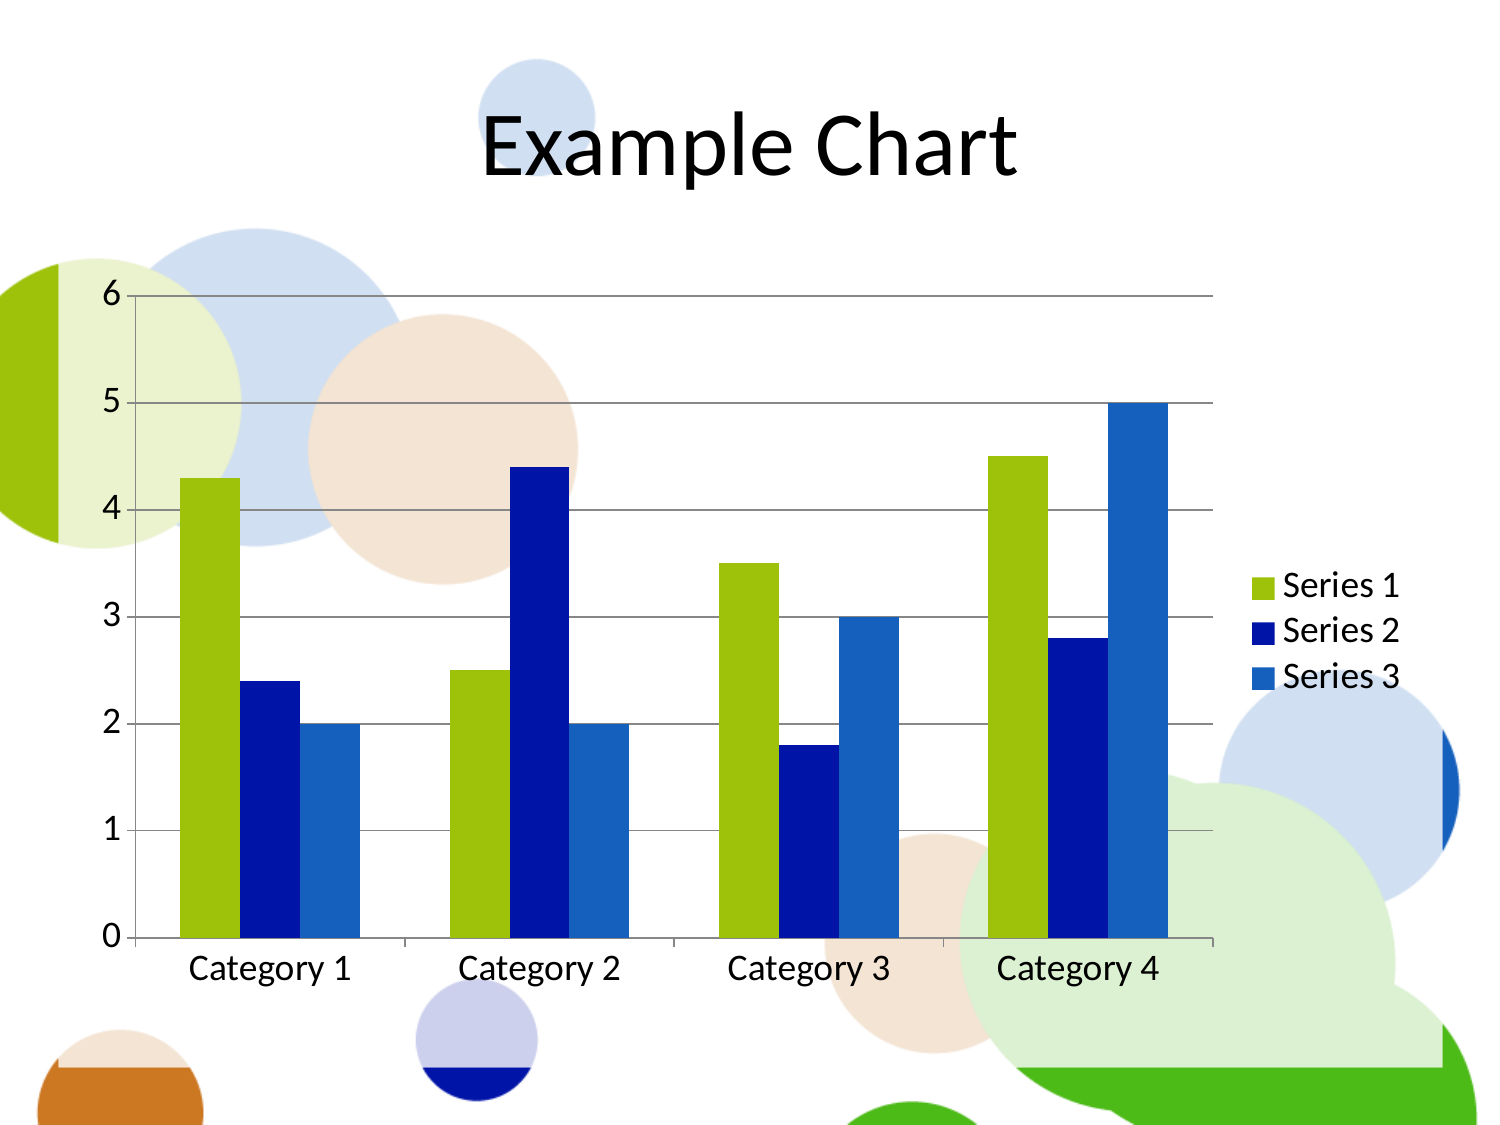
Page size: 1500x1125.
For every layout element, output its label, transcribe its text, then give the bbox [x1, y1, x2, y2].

chart [74, 262, 1426, 1006]
picture [0, 0, 1500, 1125]
title Example Chart [75, 45, 1425, 233]
